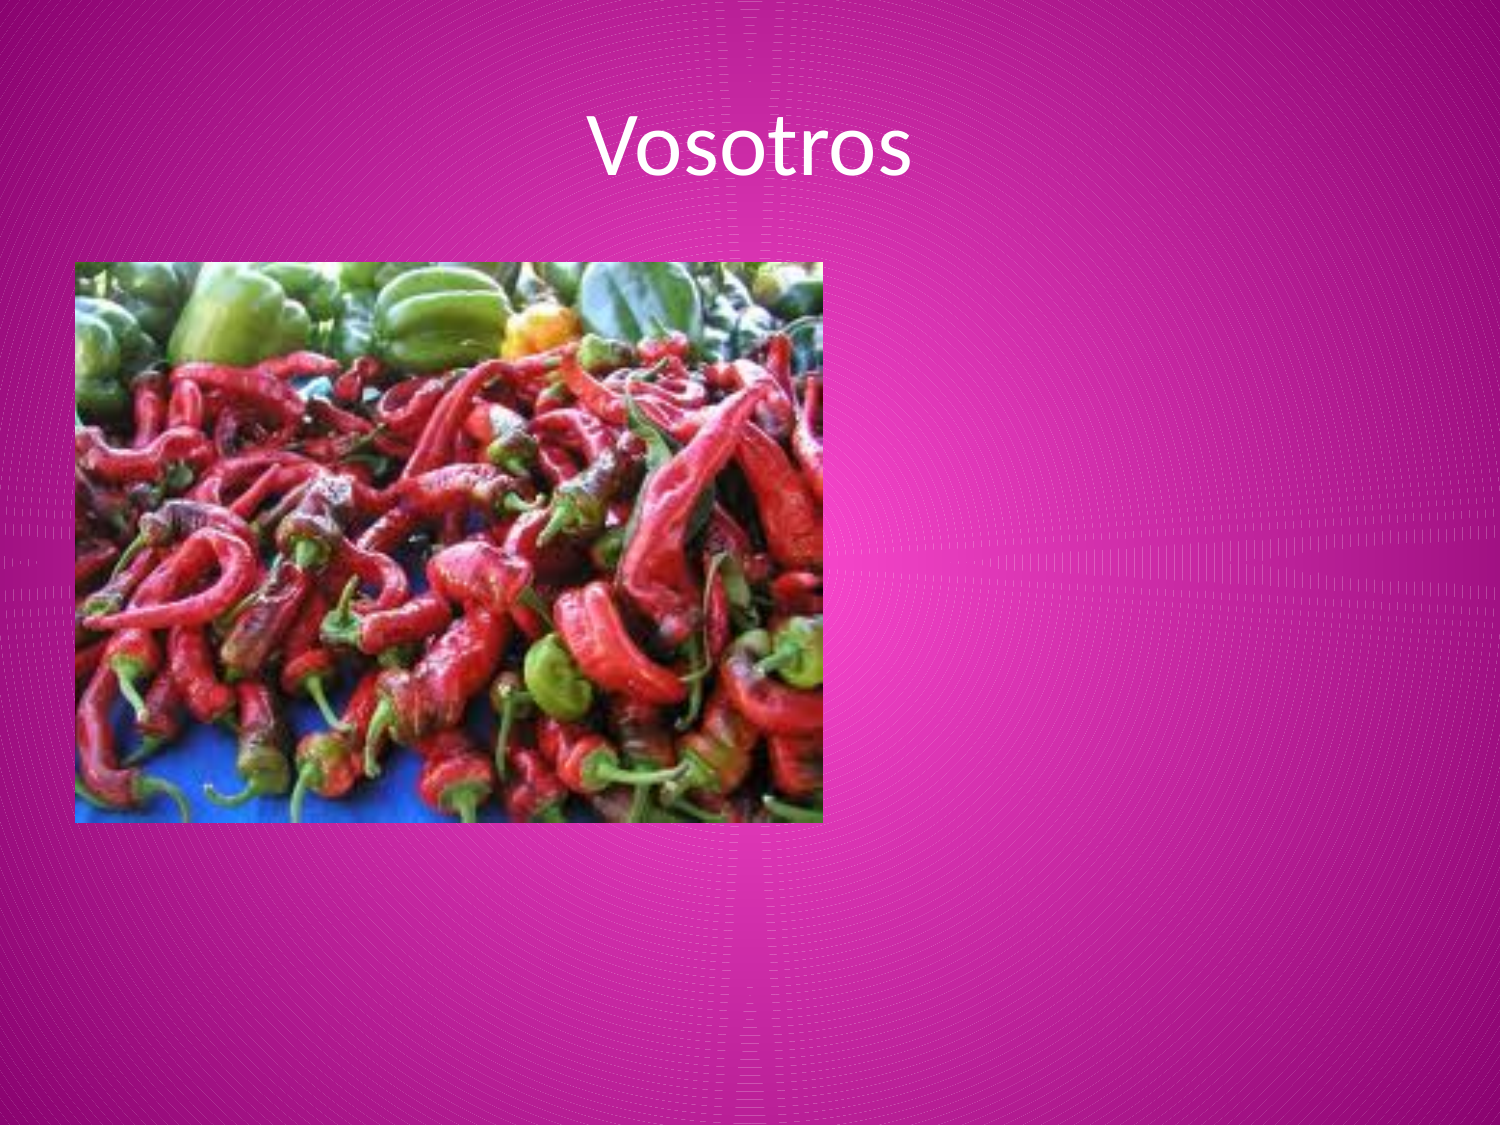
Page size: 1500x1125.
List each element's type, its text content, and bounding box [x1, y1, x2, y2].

picture [74, 262, 824, 823]
title Vosotros [75, 45, 1425, 233]
